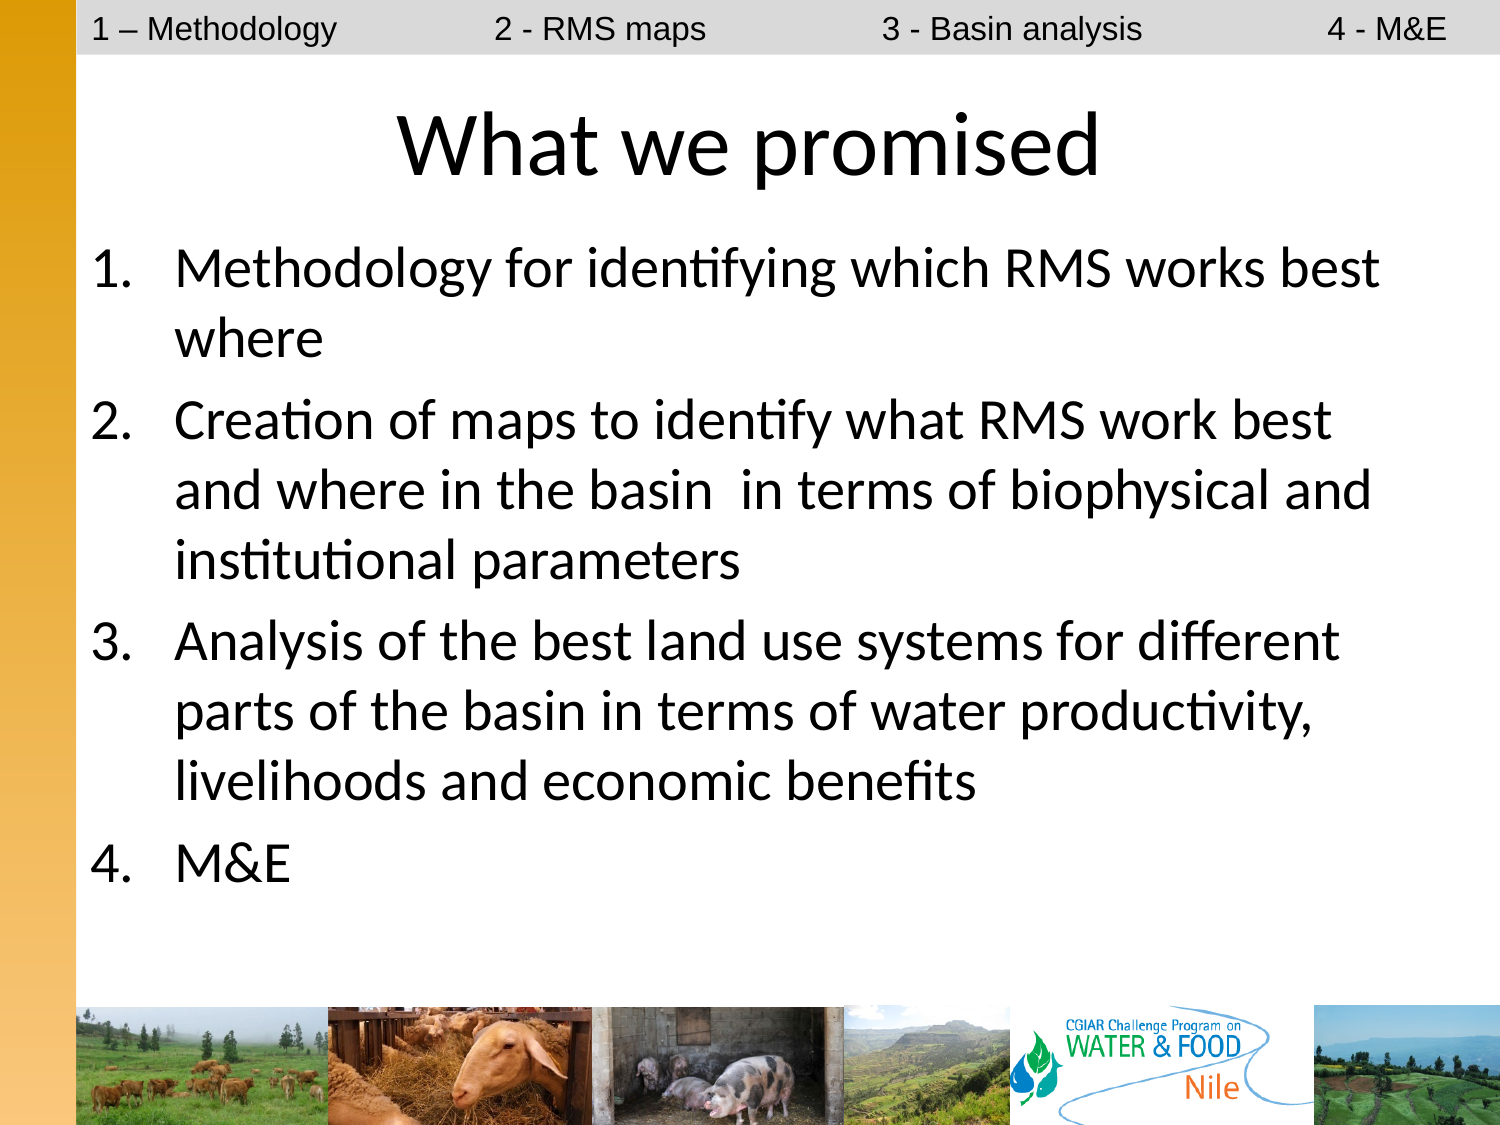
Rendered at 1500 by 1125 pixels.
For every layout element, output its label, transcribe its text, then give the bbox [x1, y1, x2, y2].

title What we promised [74, 44, 1426, 221]
picture [76, 1004, 1500, 1125]
list Methodology for identifying which RMS works best where Creation of maps to identify what RMS work best and where in the basin in terms of biophysical and institutional parameters Analysis of the best land use systems for different parts of the basin in terms of water productivity, livelihoods and economic benefits M&E [74, 221, 1426, 965]
text_box 1 – Methodology 2 - RMS maps 3 - Basin analysis 4 - M&E [76, 0, 1500, 55]
